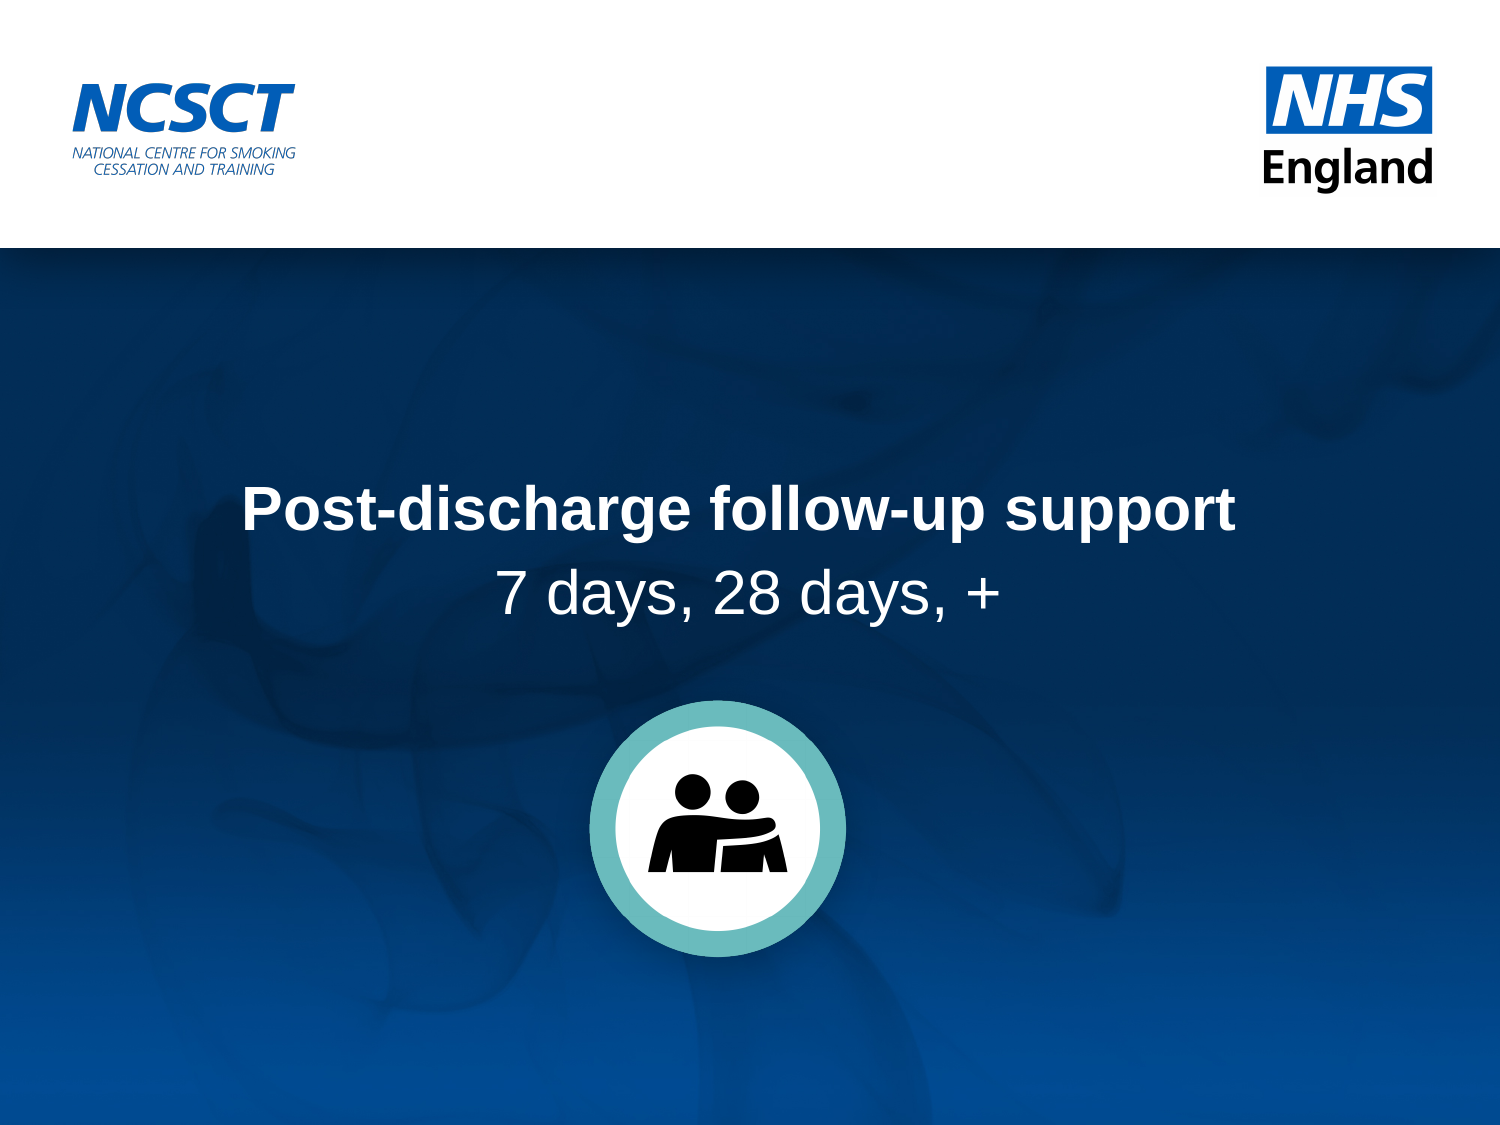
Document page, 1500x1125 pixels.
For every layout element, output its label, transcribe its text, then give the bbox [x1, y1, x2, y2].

picture [1259, 63, 1437, 197]
picture [0, 248, 1500, 1125]
list Post-discharge follow-up support 7 days, 28 days, + [159, 452, 1338, 1031]
picture [63, 76, 305, 182]
